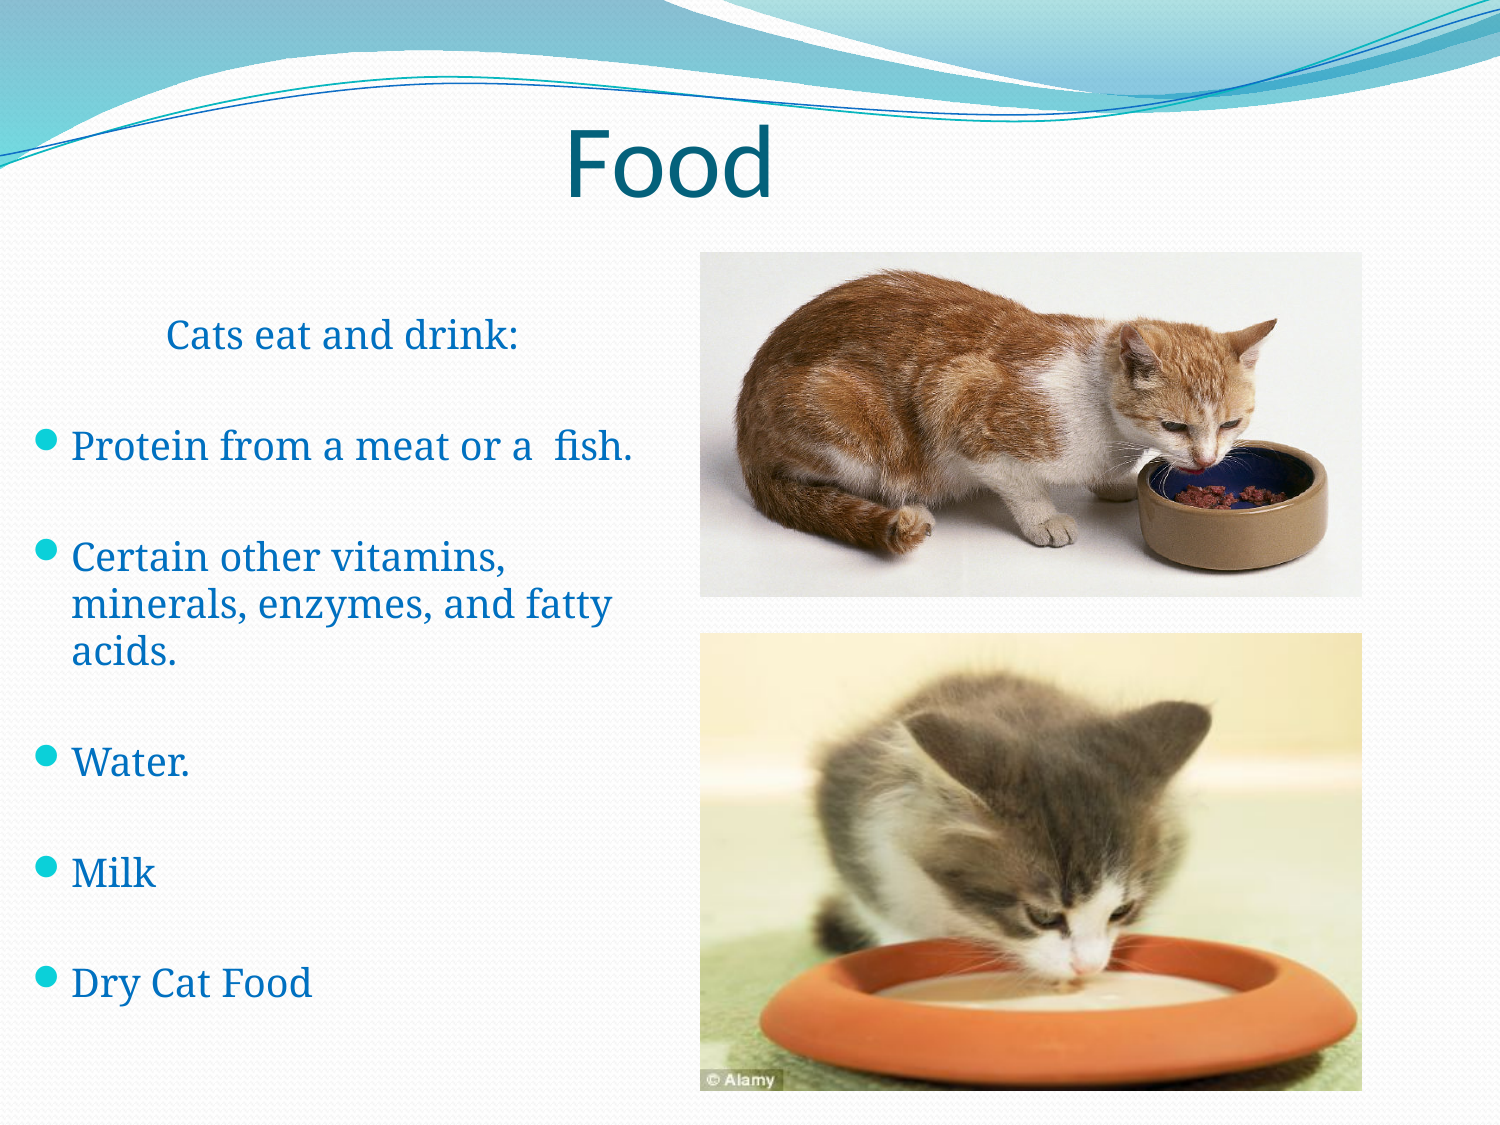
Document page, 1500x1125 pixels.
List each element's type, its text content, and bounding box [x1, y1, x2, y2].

title Food [0, 30, 1346, 219]
picture [700, 633, 1363, 1091]
picture [700, 251, 1363, 598]
list Cats eat and drink: Protein from a meat or a fish. Certain other vitamins, minerals, enzymes, and fatty acids. Water. Milk Dry Cat Food [17, 302, 681, 1031]
